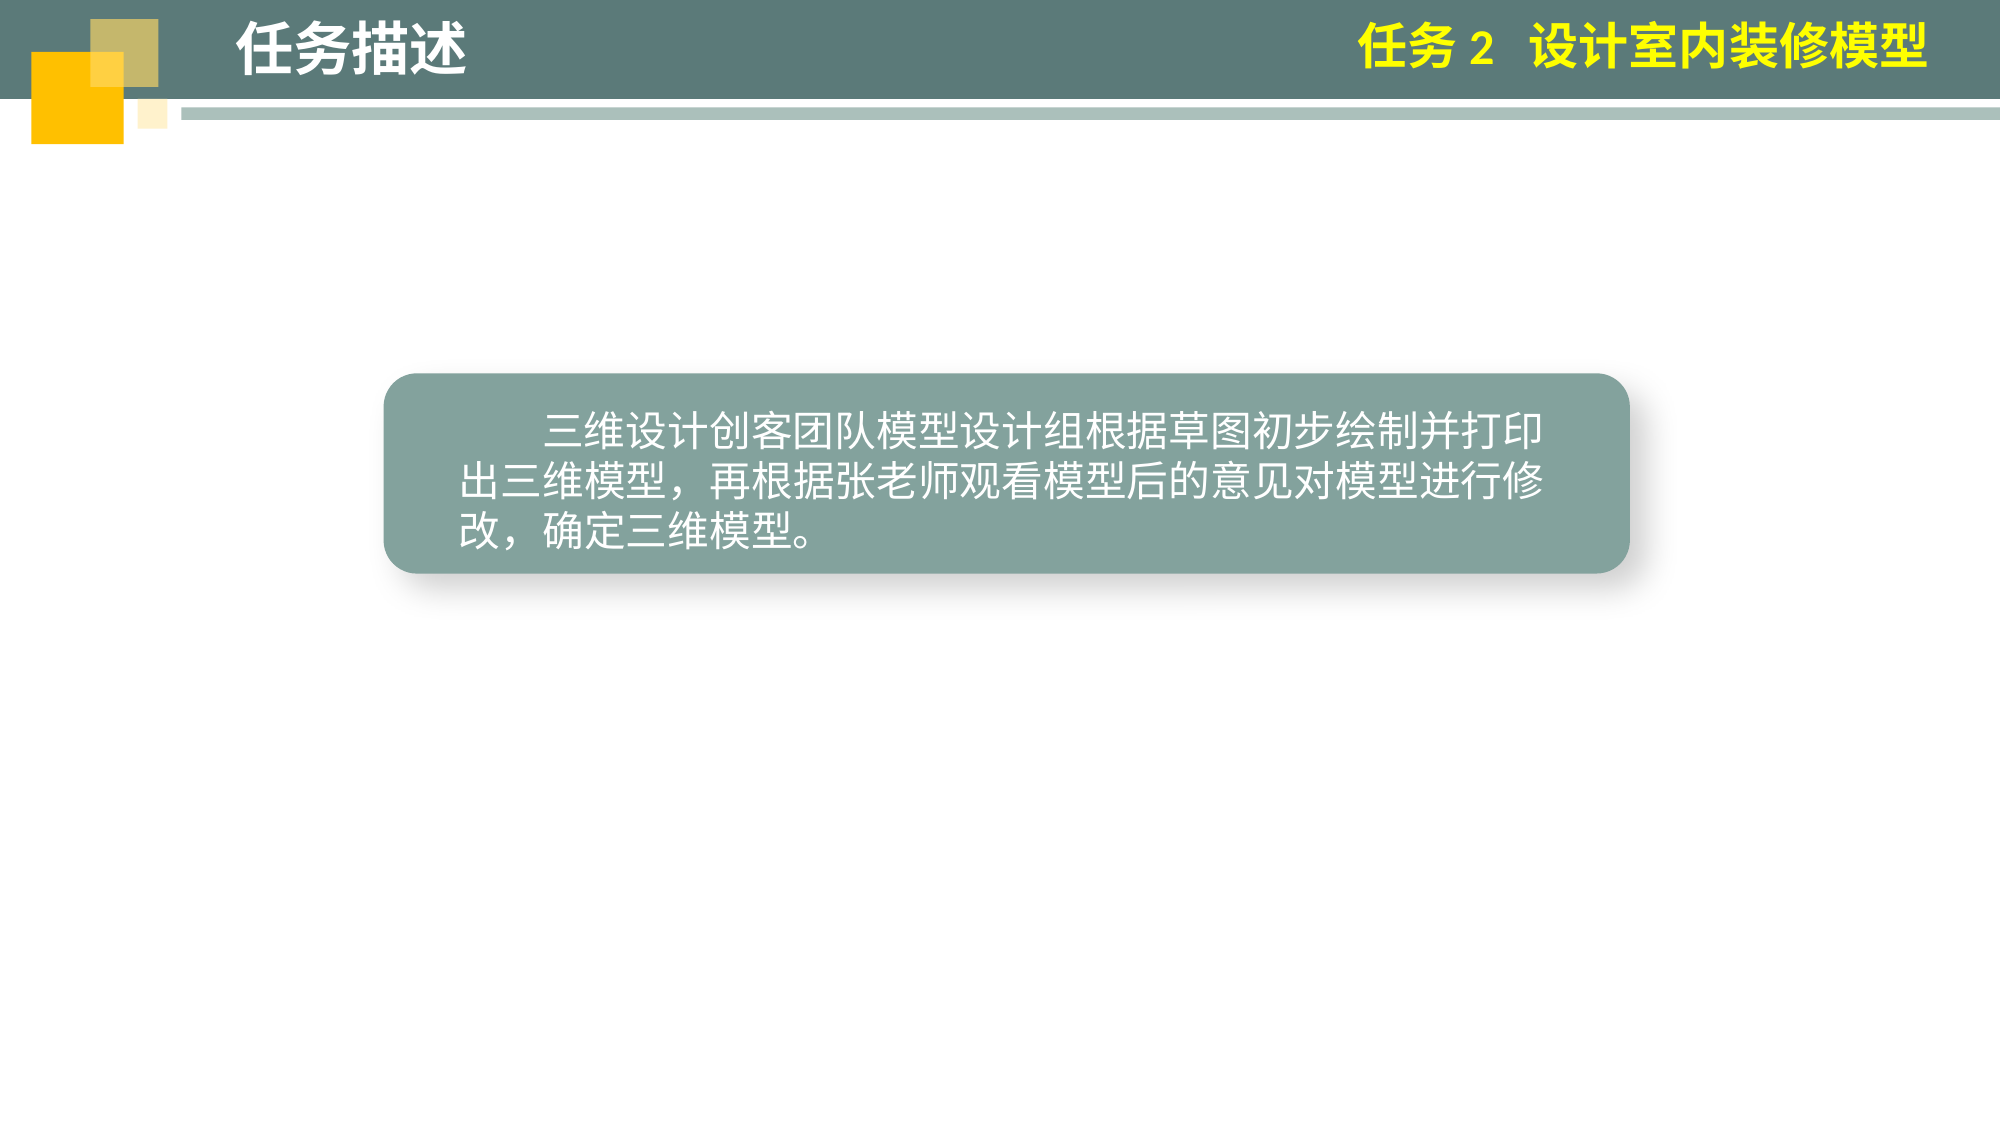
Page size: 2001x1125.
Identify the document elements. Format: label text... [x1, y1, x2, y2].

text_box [0, 0, 2000, 145]
text_box 三维设计创客团队模型设计组根据草图初步绘制并打印出三维模型，再根据张老师观看模型后的意见对模型进行修改，确定三维模型。 [444, 397, 1593, 562]
text_box [383, 373, 1630, 574]
